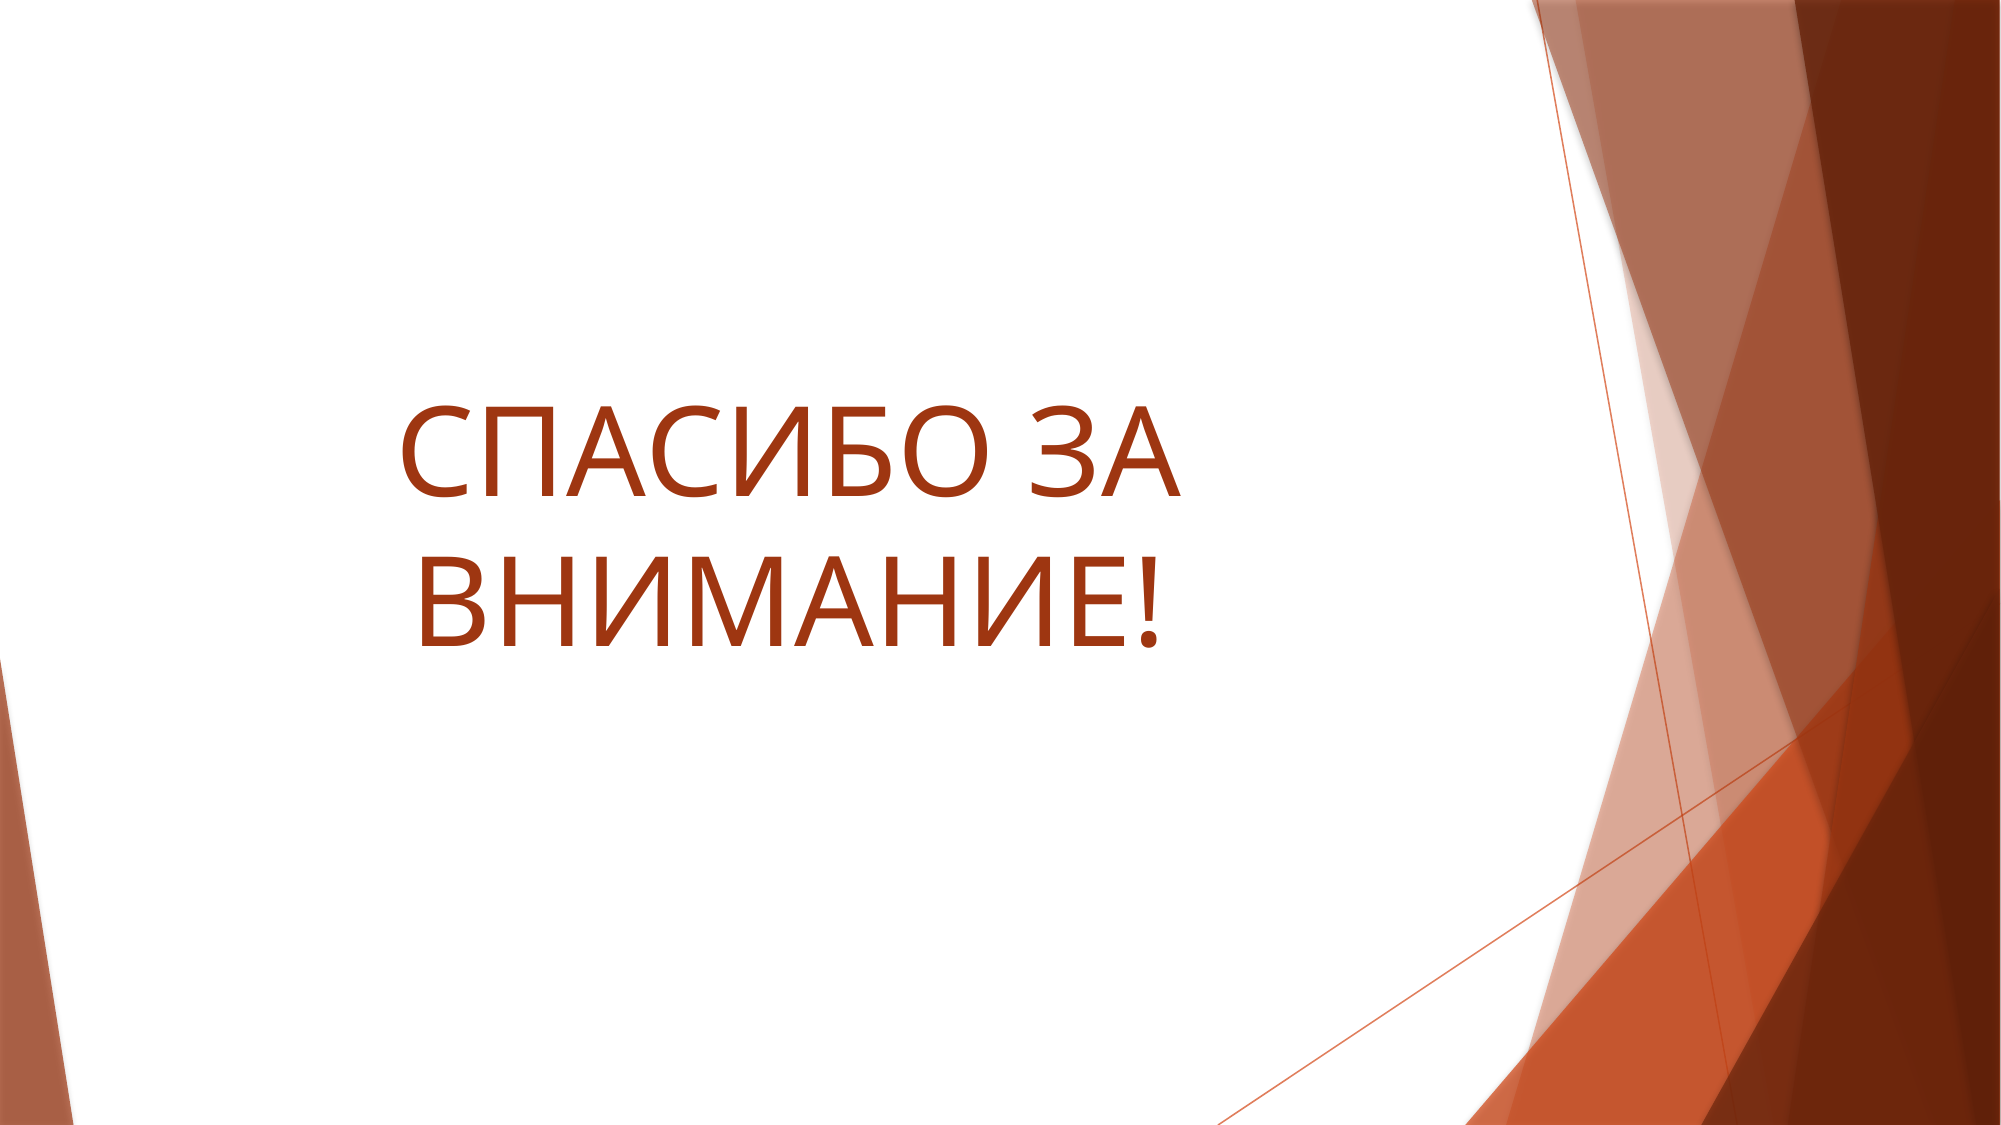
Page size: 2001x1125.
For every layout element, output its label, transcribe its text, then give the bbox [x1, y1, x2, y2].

title СПАСИБО ЗА ВНИМАНИЕ! [83, 364, 1494, 581]
